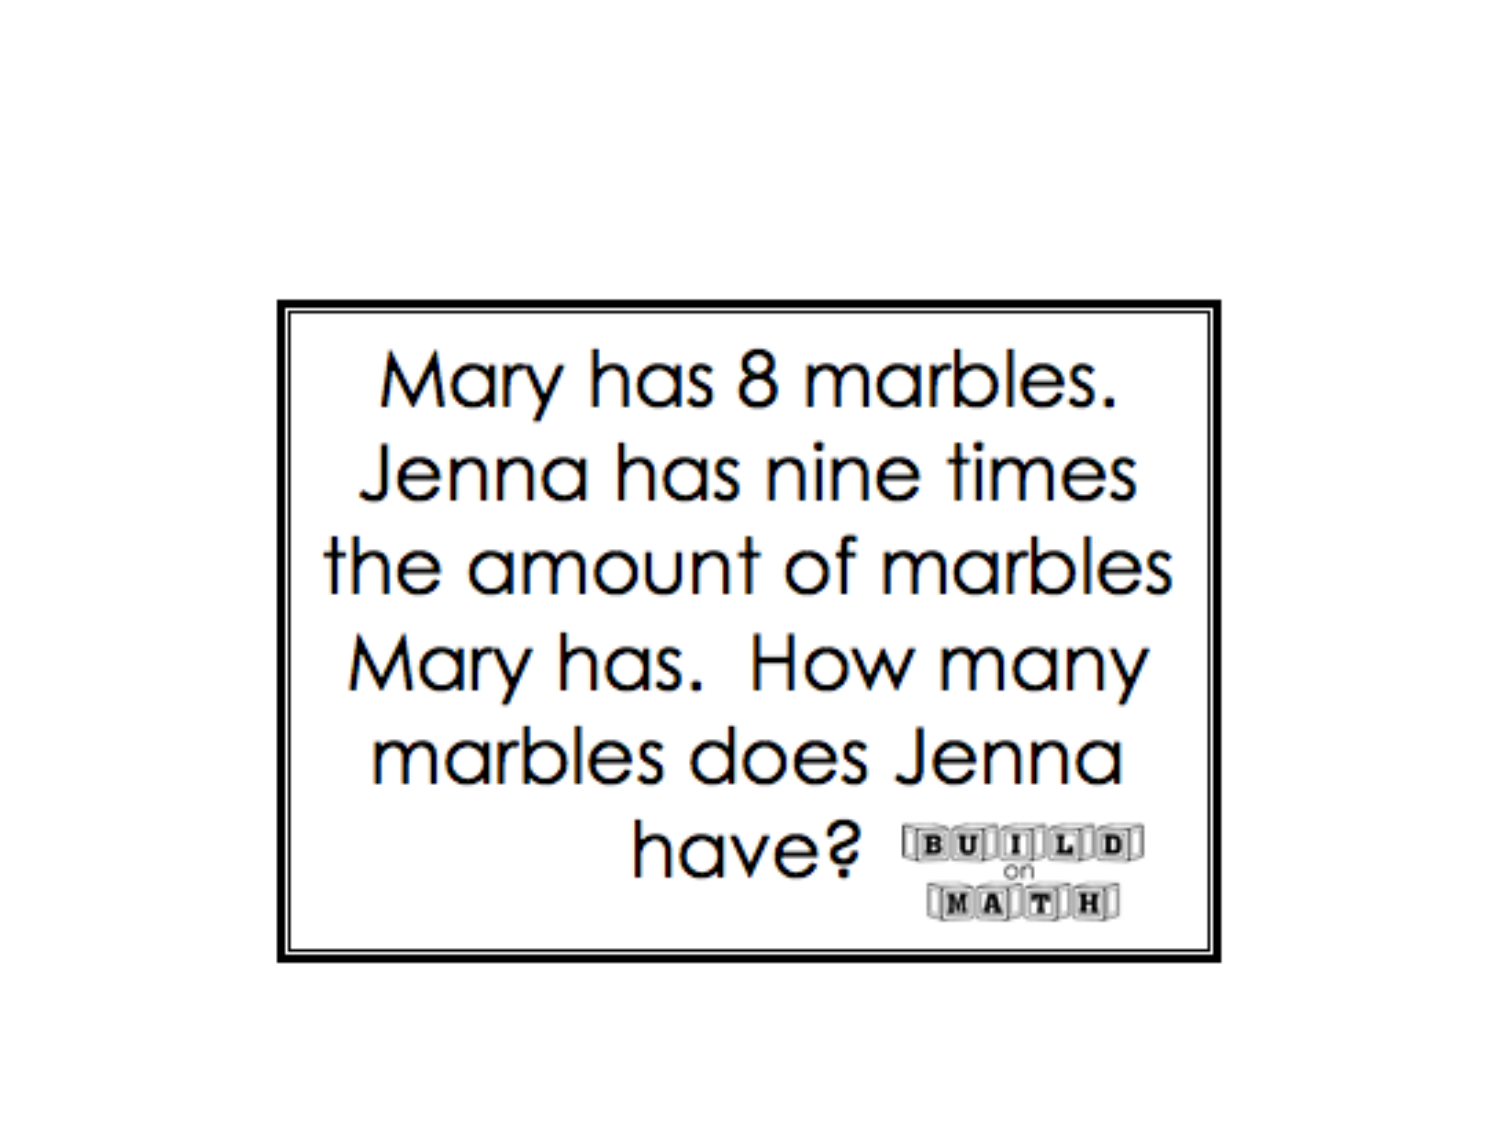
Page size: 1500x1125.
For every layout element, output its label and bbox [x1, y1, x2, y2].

list [74, 262, 1426, 1006]
